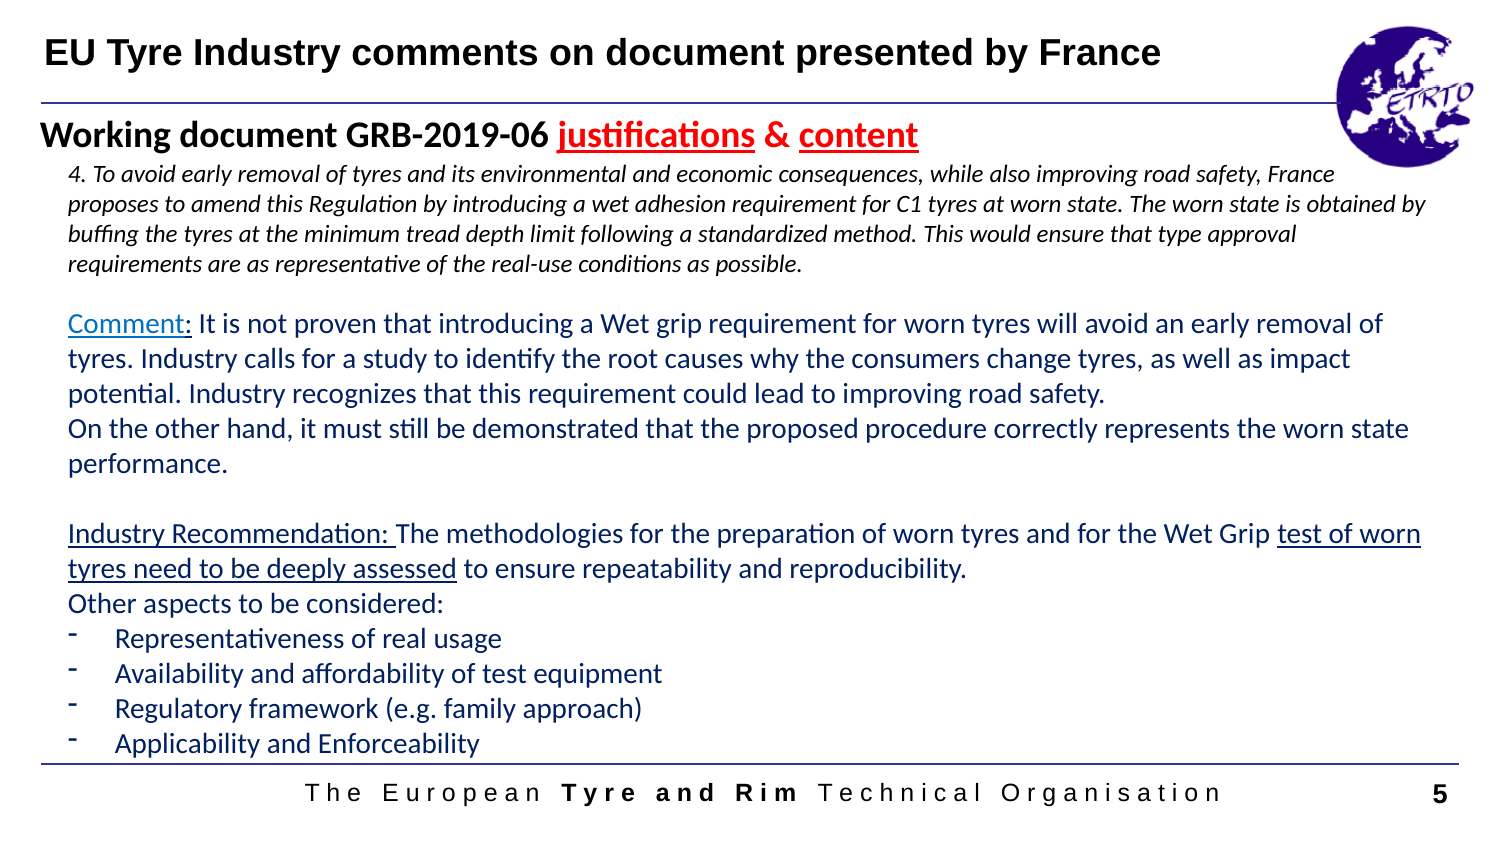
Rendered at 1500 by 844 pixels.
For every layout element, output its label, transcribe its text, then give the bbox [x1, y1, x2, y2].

text_box Working document GRB-2019-06 justifications & content [25, 102, 1376, 163]
footer T h e E u r o p e a n T y r e a n d R i m T e c h n i c a l O r g a n i s a t i o n [274, 768, 1251, 826]
text_box 4. To avoid early removal of tyres and its environmental and economic consequences, while also improving road safety, France proposes to amend this Regulation by introducing a wet adhesion requirement for C1 tyres at worn state. The worn state is obtained by buffing the tyres at the minimum tread depth limit following a standardized method. This would ensure that type approval requirements are as representative of the real-use conditions as possible. Comment: It is not proven that introducing a Wet grip requirement for worn tyres will avoid an early removal of tyres. Industry calls for a study to identify the root causes why the consumers change tyres, as well as impact potential. Industry recognizes that this requirement could lead to improving road safety. On the other hand, it must still be demonstrated that the proposed procedure correctly represents the worn state performance. Industry Recommendation: The methodologies for the preparation of worn tyres and for the Wet Grip test of worn tyres need to be deeply assessed to ensure repeatability and reproducibility. Other aspects to be considered: Representativeness of real usage Availability and affordability of test equipment Regulatory framework (e.g. family approach) Applicability and Enforceability [53, 150, 1447, 767]
slide_number 5 [1287, 768, 1463, 826]
picture [1316, 8, 1497, 174]
text_box EU Tyre Industry comments on document presented by France [29, 20, 1223, 77]
